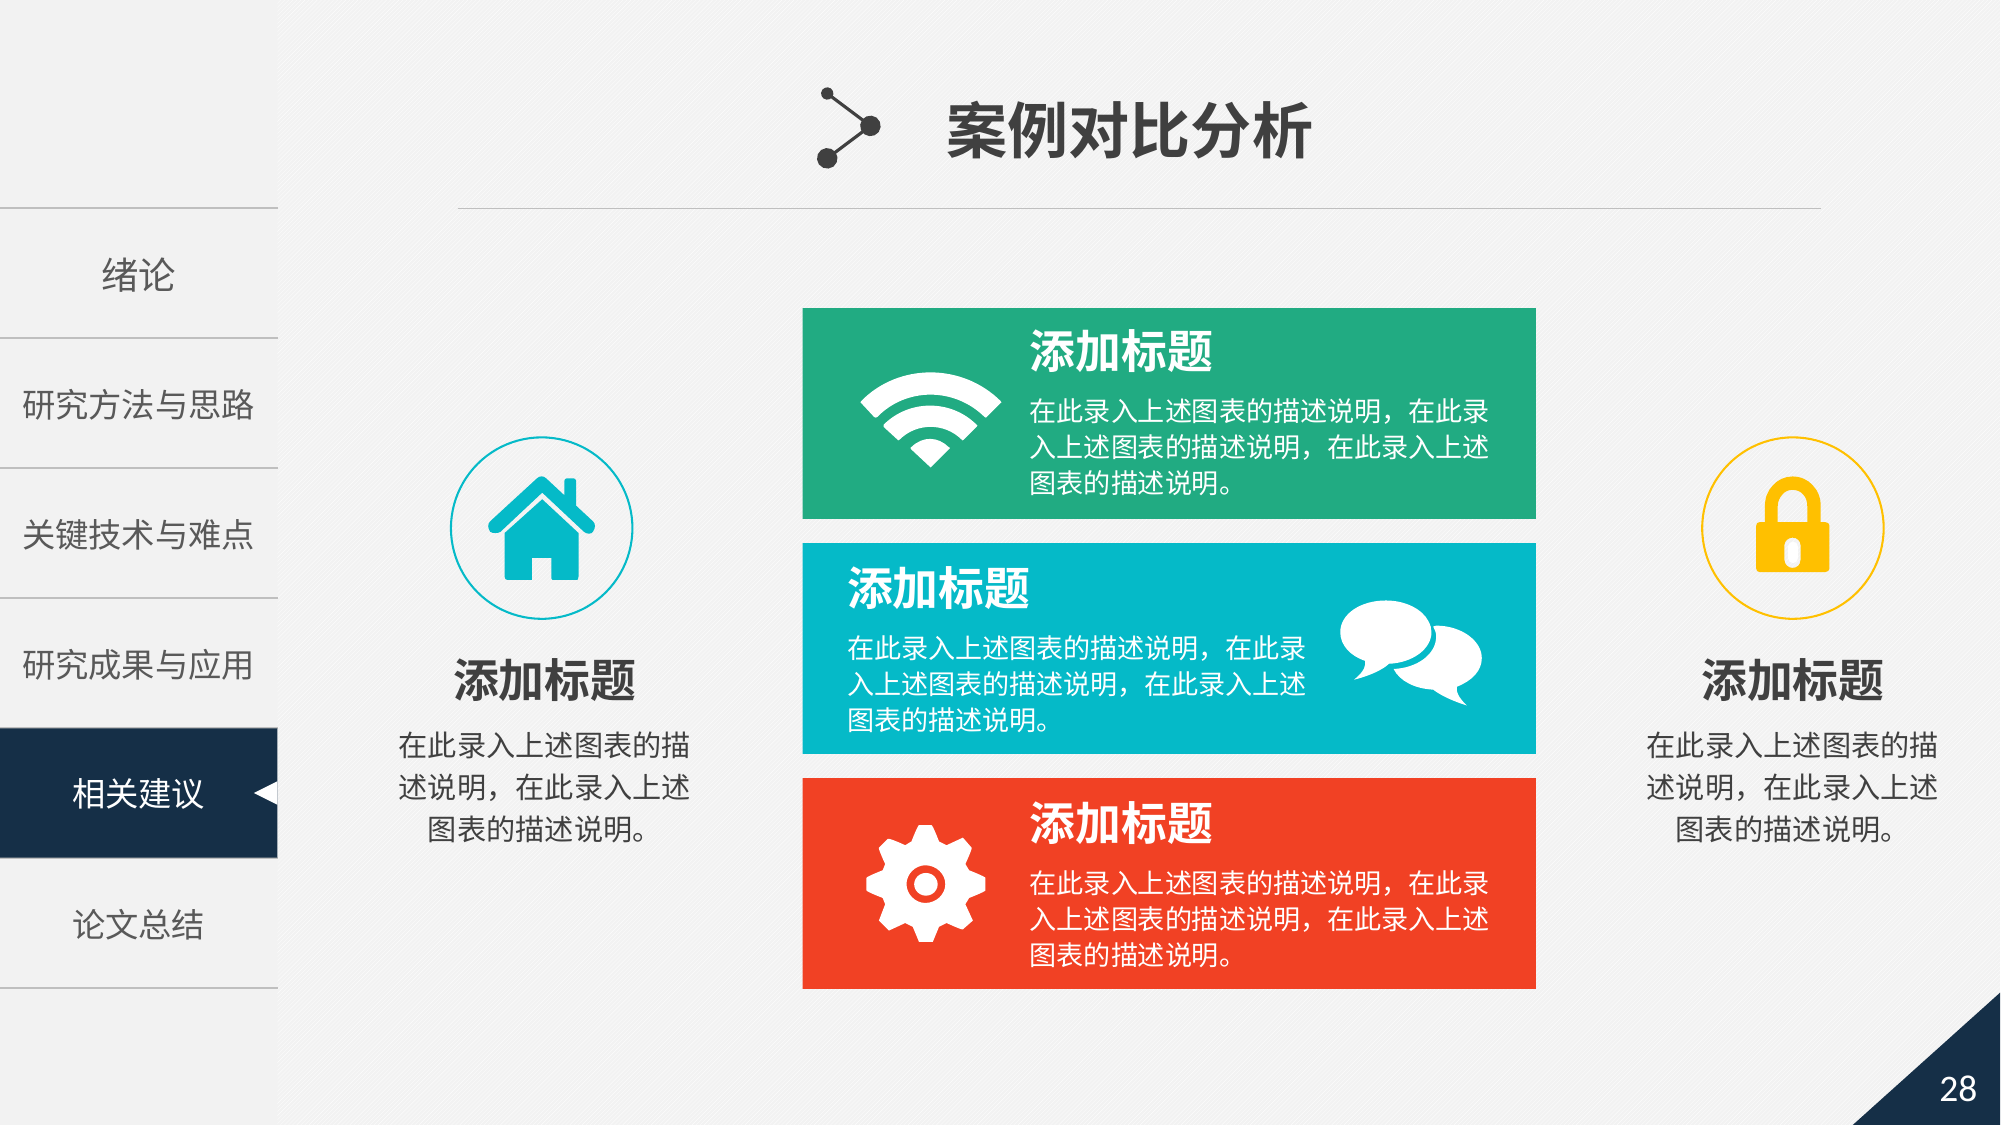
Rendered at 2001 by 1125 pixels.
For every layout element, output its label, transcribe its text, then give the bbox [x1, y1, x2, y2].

text_box 添加标题 [1665, 644, 1921, 713]
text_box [1702, 437, 1884, 619]
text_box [866, 825, 986, 942]
text_box 添加标题 [1015, 315, 1270, 384]
text_box 添加标题 [417, 644, 673, 713]
text_box 在此录入上述图表的描述说明，在此录入上述图表的描述说明，在此录入上述图表的描述说明。 [1015, 856, 1519, 979]
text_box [860, 362, 1002, 468]
text_box 在此录入上述图表的描述说明，在此录入上述图表的描述说明，在此录入上述图表的描述说明。 [832, 621, 1336, 744]
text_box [827, 93, 871, 159]
text_box 案例对比分析 [931, 84, 1329, 173]
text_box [1340, 600, 1482, 706]
text_box 在此录入上述图表的描述说明，在此录入上述图表的描述说明，在此录入上述图表的描述说明。 [1015, 384, 1519, 507]
text_box [802, 307, 1537, 520]
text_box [450, 437, 633, 619]
text_box [802, 542, 1537, 755]
text_box 添加标题 [832, 552, 1087, 621]
text_box 添加标题 [1015, 787, 1270, 856]
text_box 在此录入上述图表的描述说明，在此录入上述图表的描述说明。 [1631, 713, 1955, 854]
text_box [802, 777, 1537, 990]
text_box 在此录入上述图表的描述说明，在此录入上述图表的描述说明。 [383, 713, 707, 854]
